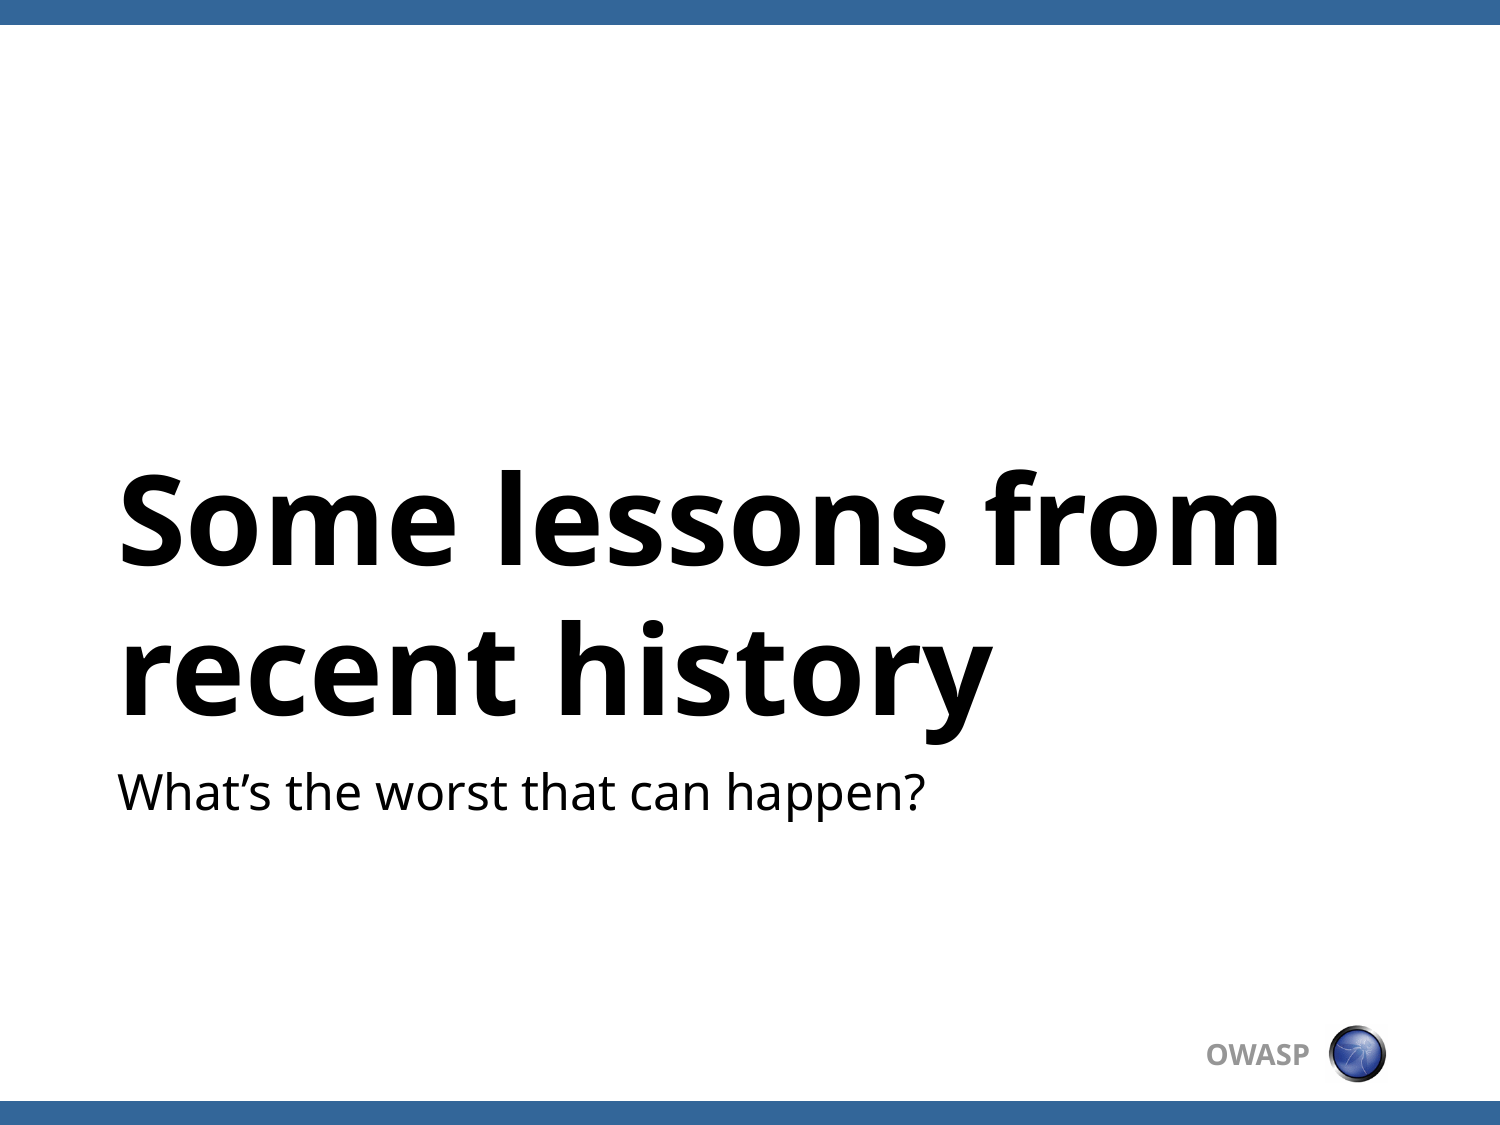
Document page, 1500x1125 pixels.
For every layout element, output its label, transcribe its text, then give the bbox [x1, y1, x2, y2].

title Some lessons from recent history [102, 280, 1397, 749]
picture [1325, 1024, 1388, 1083]
list What’s the worst that can happen? [102, 752, 1397, 999]
